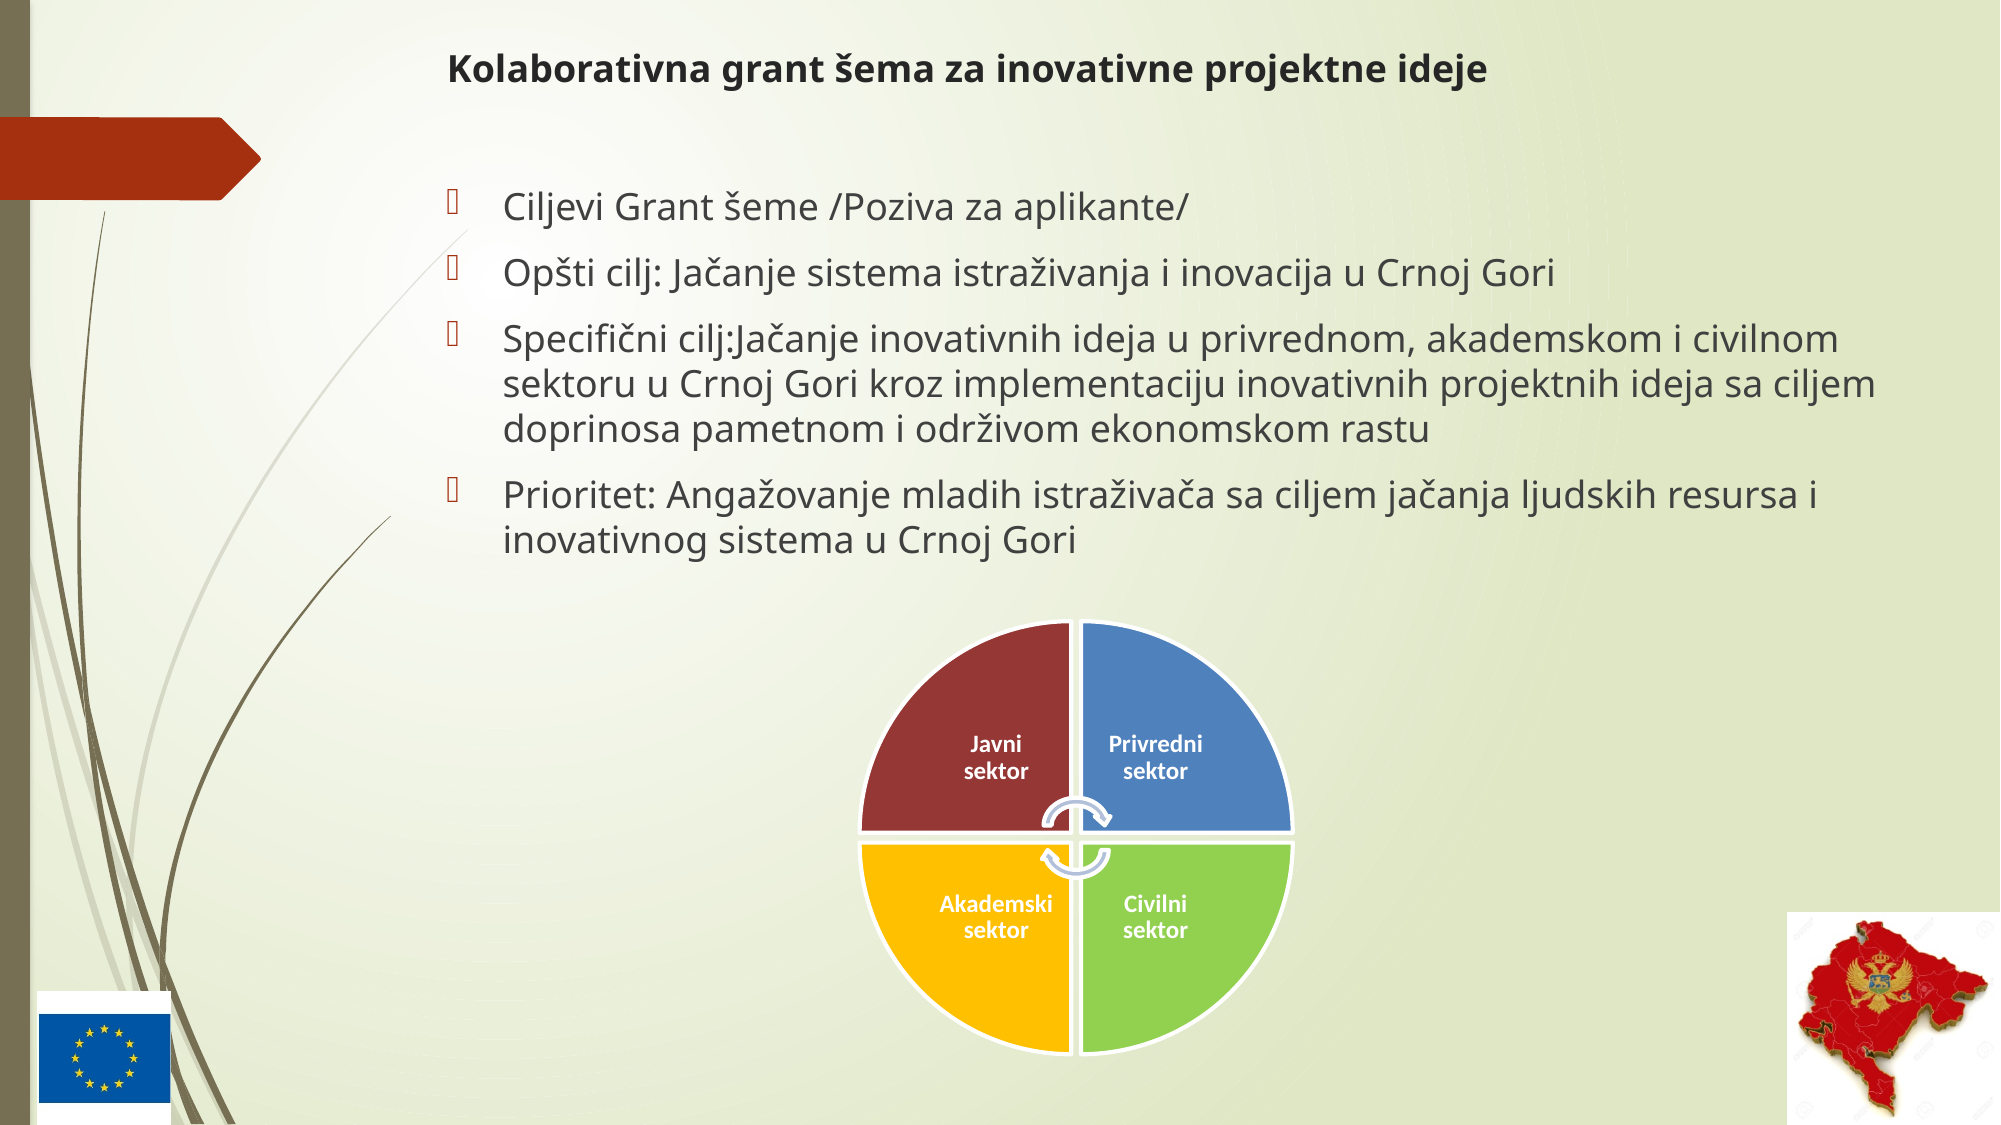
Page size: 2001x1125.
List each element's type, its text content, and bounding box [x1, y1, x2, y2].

picture [1787, 912, 2000, 1125]
picture [37, 991, 172, 1125]
title Kolaborativna grant šema za inovativne projektne ideje [431, 37, 1894, 175]
list Ciljevi Grant šeme /Poziva za aplikante/ Opšti cilj: Jačanje sistema istraživanja i inovacija u Crnoj Gori Specifični cilj:Jačanje inovativnih ideja u privrednom, akademskom i civilnom sektoru u Crnoj Gori kroz implementaciju inovativnih projektnih ideja sa ciljem doprinosa pametnom i održivom ekonomskom rastu Prioritet: Angažovanje mladih istraživača sa ciljem jačanja ljudskih resursa i inovativnog sistema u Crnoj Gori [431, 175, 1894, 796]
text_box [758, 550, 1395, 1125]
